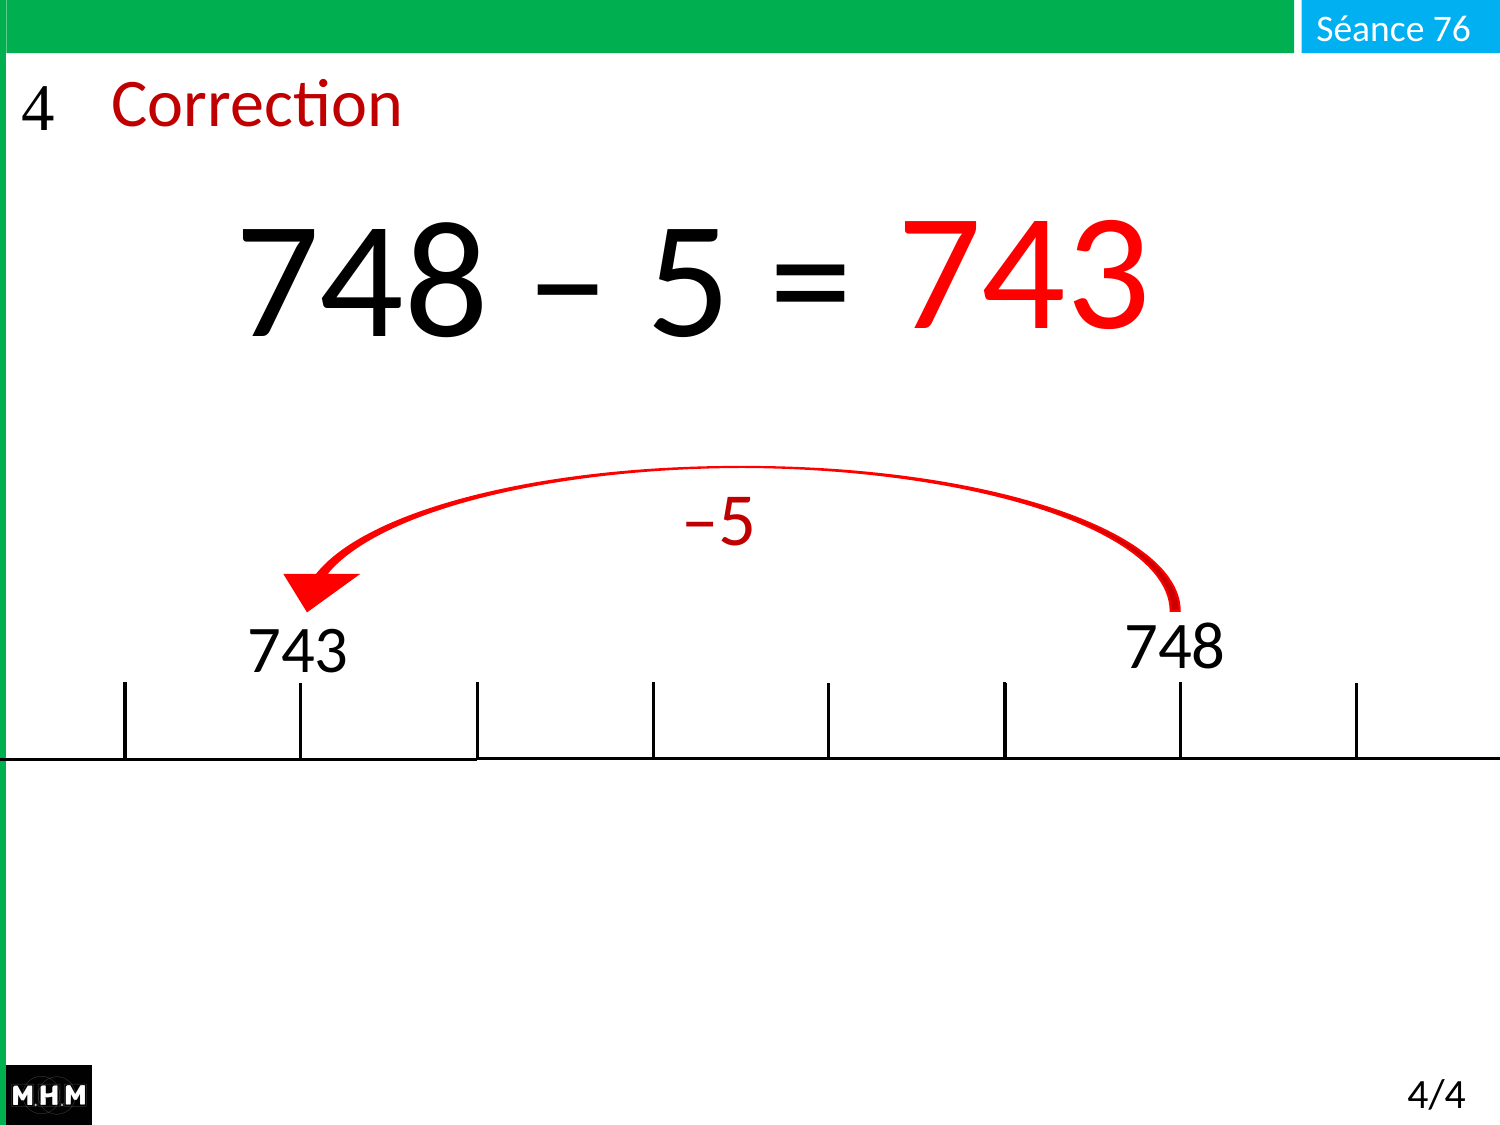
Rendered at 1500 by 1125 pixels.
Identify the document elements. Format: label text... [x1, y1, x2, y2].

title Correction [96, 60, 1391, 150]
list 4/4 [1373, 1064, 1500, 1125]
text_box 748 [1109, 594, 1250, 682]
text_box 743 [232, 598, 373, 682]
text_box 748 – 5 = … [220, 162, 1227, 377]
text_box [283, 467, 666, 613]
picture [6, 1065, 92, 1125]
text_box [821, 468, 1181, 612]
text_box 743 [882, 155, 1198, 370]
text_box –5 [666, 463, 821, 568]
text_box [0, 682, 1500, 761]
